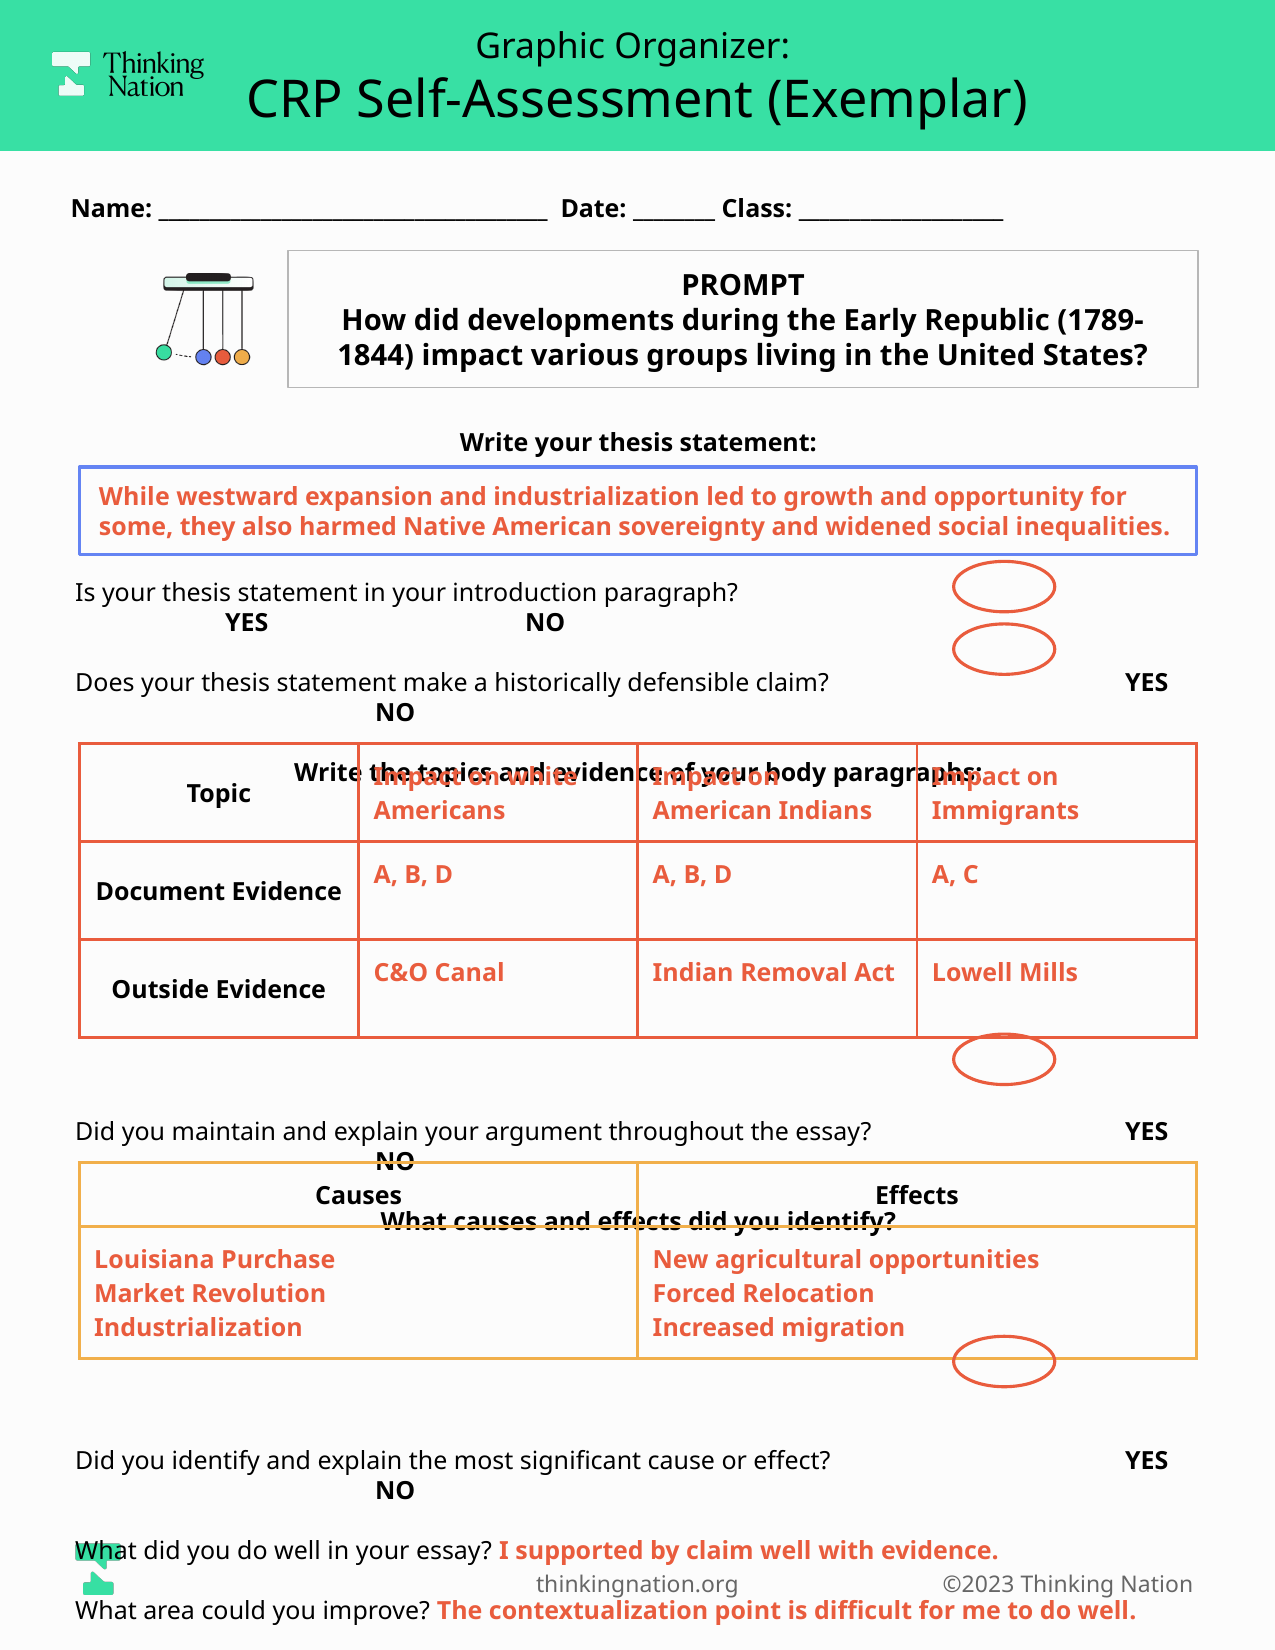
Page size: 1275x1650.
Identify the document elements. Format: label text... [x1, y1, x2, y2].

table_cell Lowell Mills [918, 941, 1195, 1036]
table_cell Outside Evidence [81, 941, 357, 1036]
table_cell Document Evidence [81, 843, 357, 938]
picture [62, 1533, 134, 1605]
table_cell New agricultural opportunities Forced Relocation Increased migration [639, 1228, 1195, 1357]
text_box ©2023 Thinking Nation [907, 1553, 1210, 1605]
table_header Topic [81, 745, 357, 840]
table_header Causes [81, 1164, 636, 1225]
table_cell C&O Canal [360, 941, 636, 1036]
text_box [953, 623, 1055, 675]
picture [35, 37, 210, 110]
text_box Name: ______________________________________ Date: ________ Class: ____________________ [55, 177, 1223, 237]
table_header Effects [639, 1164, 1195, 1225]
text_box Graphic Organizer: CRP Self-Assessment (Exemplar) [0, 0, 1275, 151]
table_cell Louisiana Purchase Market Revolution Industrialization [81, 1228, 636, 1357]
text_box Write your thesis statement: Is your thesis statement in your introduction paragraph? YES NO Does your thesis statement make a historically defensible claim? YES NO Write the topics and evidence of your body paragraphs: Did you maintain and explain your argument throughout the essay? YES NO What causes and effects did you identify? Did you identify and explain the most significant cause or effect? YES NO What did you do well in your essay? I supported by claim well with evidence. What area could you improve? The contextualization point is difficult for me to do well. [55, 415, 1223, 1534]
table_header Impact on white Americans [360, 745, 636, 840]
text_box thinkingnation.org [486, 1553, 789, 1605]
text_box While westward expansion and industrialization led to growth and opportunity for some, they also harmed Native American sovereignty and widened social inequalities. [79, 467, 1197, 555]
text_box [953, 561, 1055, 612]
table_cell A, B, D [639, 843, 916, 938]
table_header Impact on Immigrants [918, 745, 1195, 840]
table_cell A, C [918, 843, 1195, 938]
text_box PROMPT How did developments during the Early Republic (1789-1844) impact various groups living in the United States? [288, 250, 1198, 388]
table_cell Indian Removal Act [639, 941, 916, 1036]
table_cell A, B, D [360, 843, 636, 938]
table_header Impact on American Indians [639, 745, 916, 840]
picture [135, 250, 274, 388]
text_box [953, 1034, 1055, 1085]
text_box [953, 1336, 1055, 1387]
